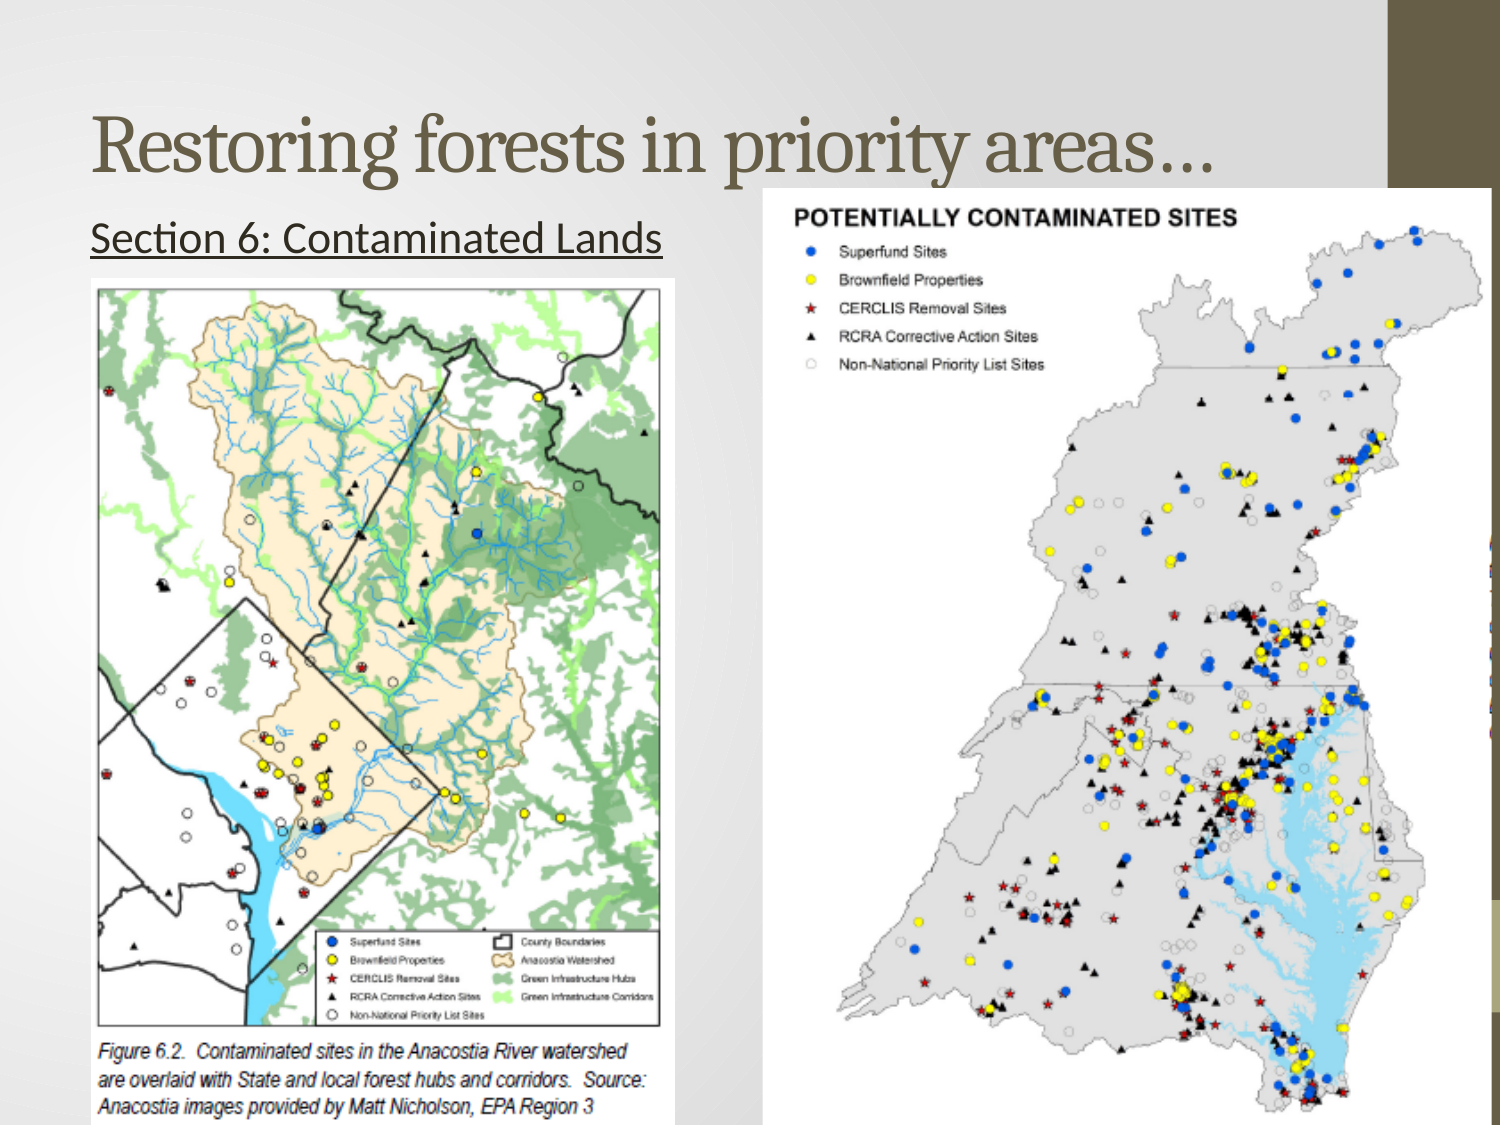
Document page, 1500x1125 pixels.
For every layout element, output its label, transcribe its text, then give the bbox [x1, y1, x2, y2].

picture [91, 278, 676, 1125]
title Restoring forests in priority areas… [75, 45, 1325, 200]
list Section 6: Contaminated Lands [75, 200, 759, 943]
picture [761, 187, 1493, 1125]
